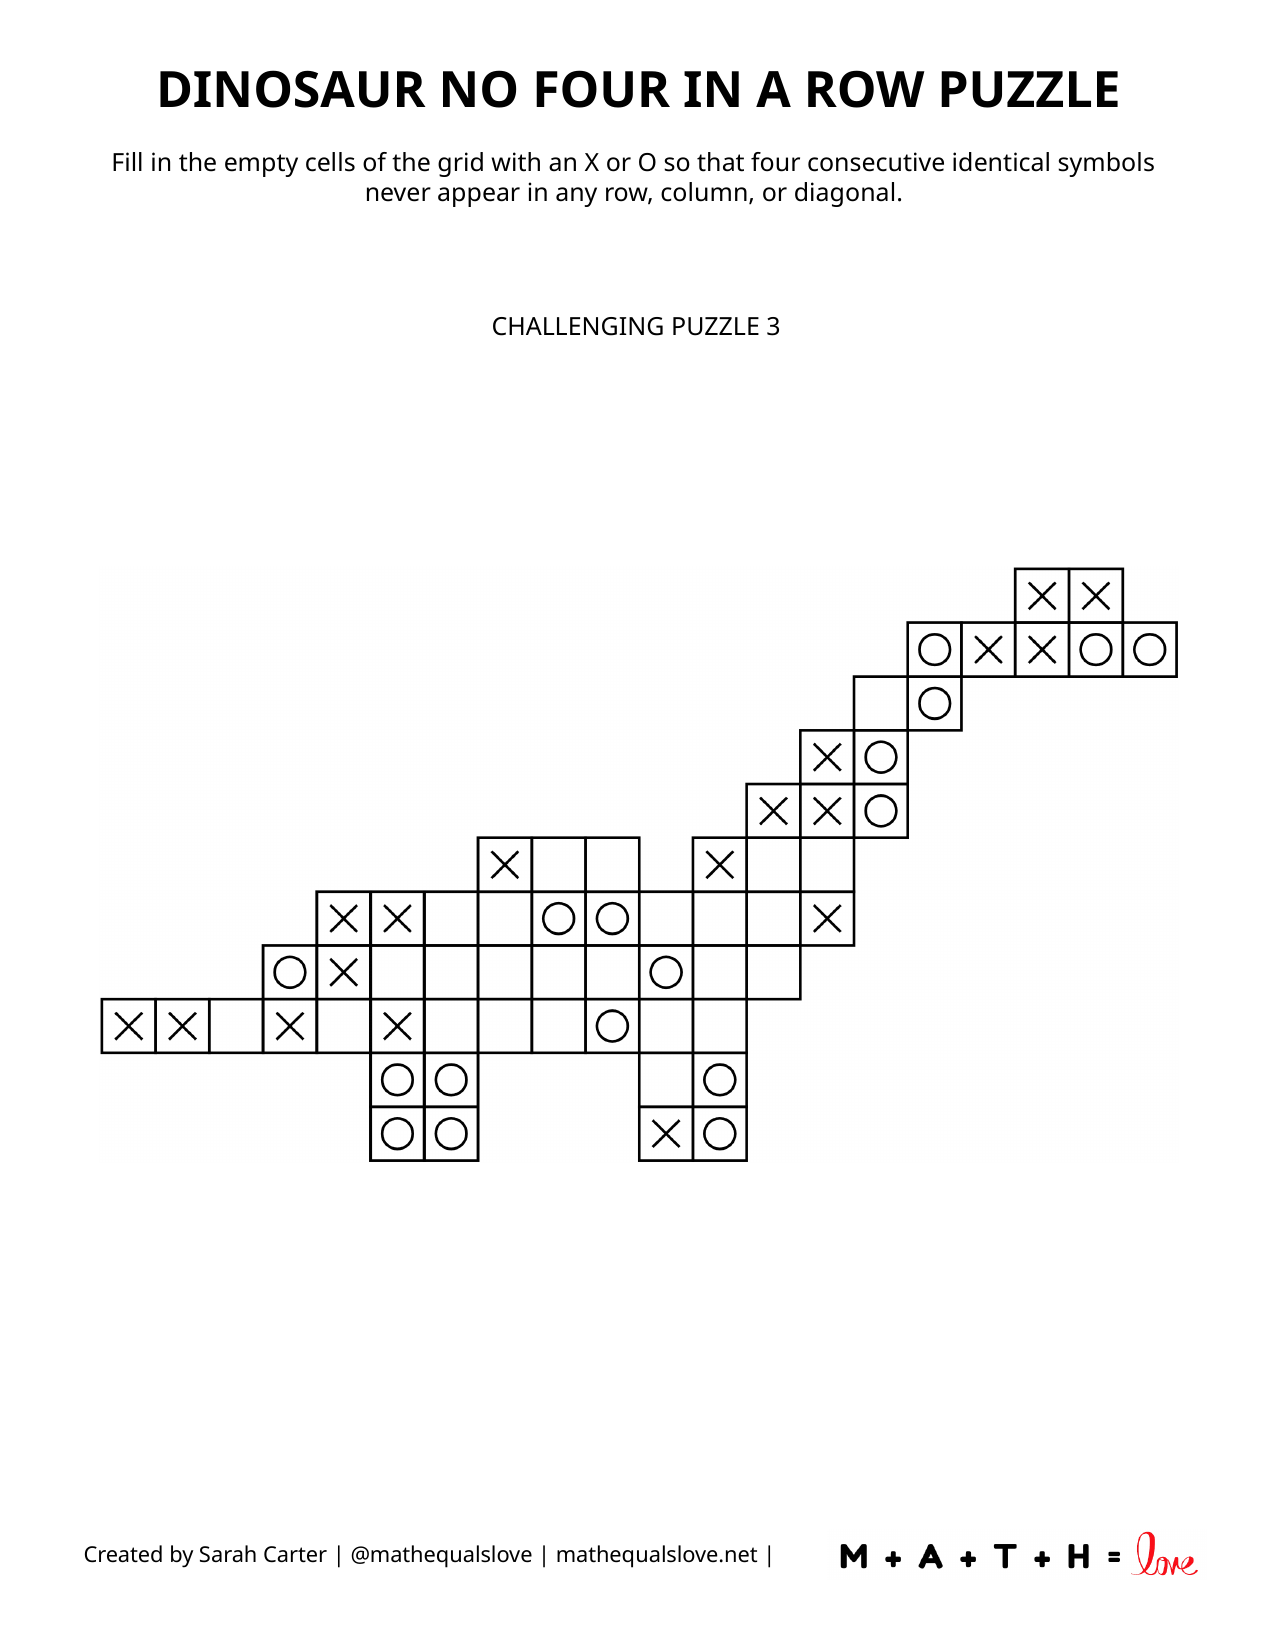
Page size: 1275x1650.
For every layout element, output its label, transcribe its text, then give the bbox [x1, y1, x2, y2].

text_box Fill in the empty cells of the grid with an X or O so that four consecutive identical symbols never appear in any row, column, or diagonal. [0, 139, 1275, 215]
text_box Created by Sarah Carter | @mathequalslove | mathequalslove.net | [68, 1533, 826, 1575]
picture [826, 1528, 1207, 1580]
picture [99, 566, 1180, 1163]
text_box DINOSAUR NO FOUR IN A ROW PUZZLE [66, 49, 1211, 125]
text_box CHALLENGING PUZZLE 3 [158, 310, 1115, 362]
